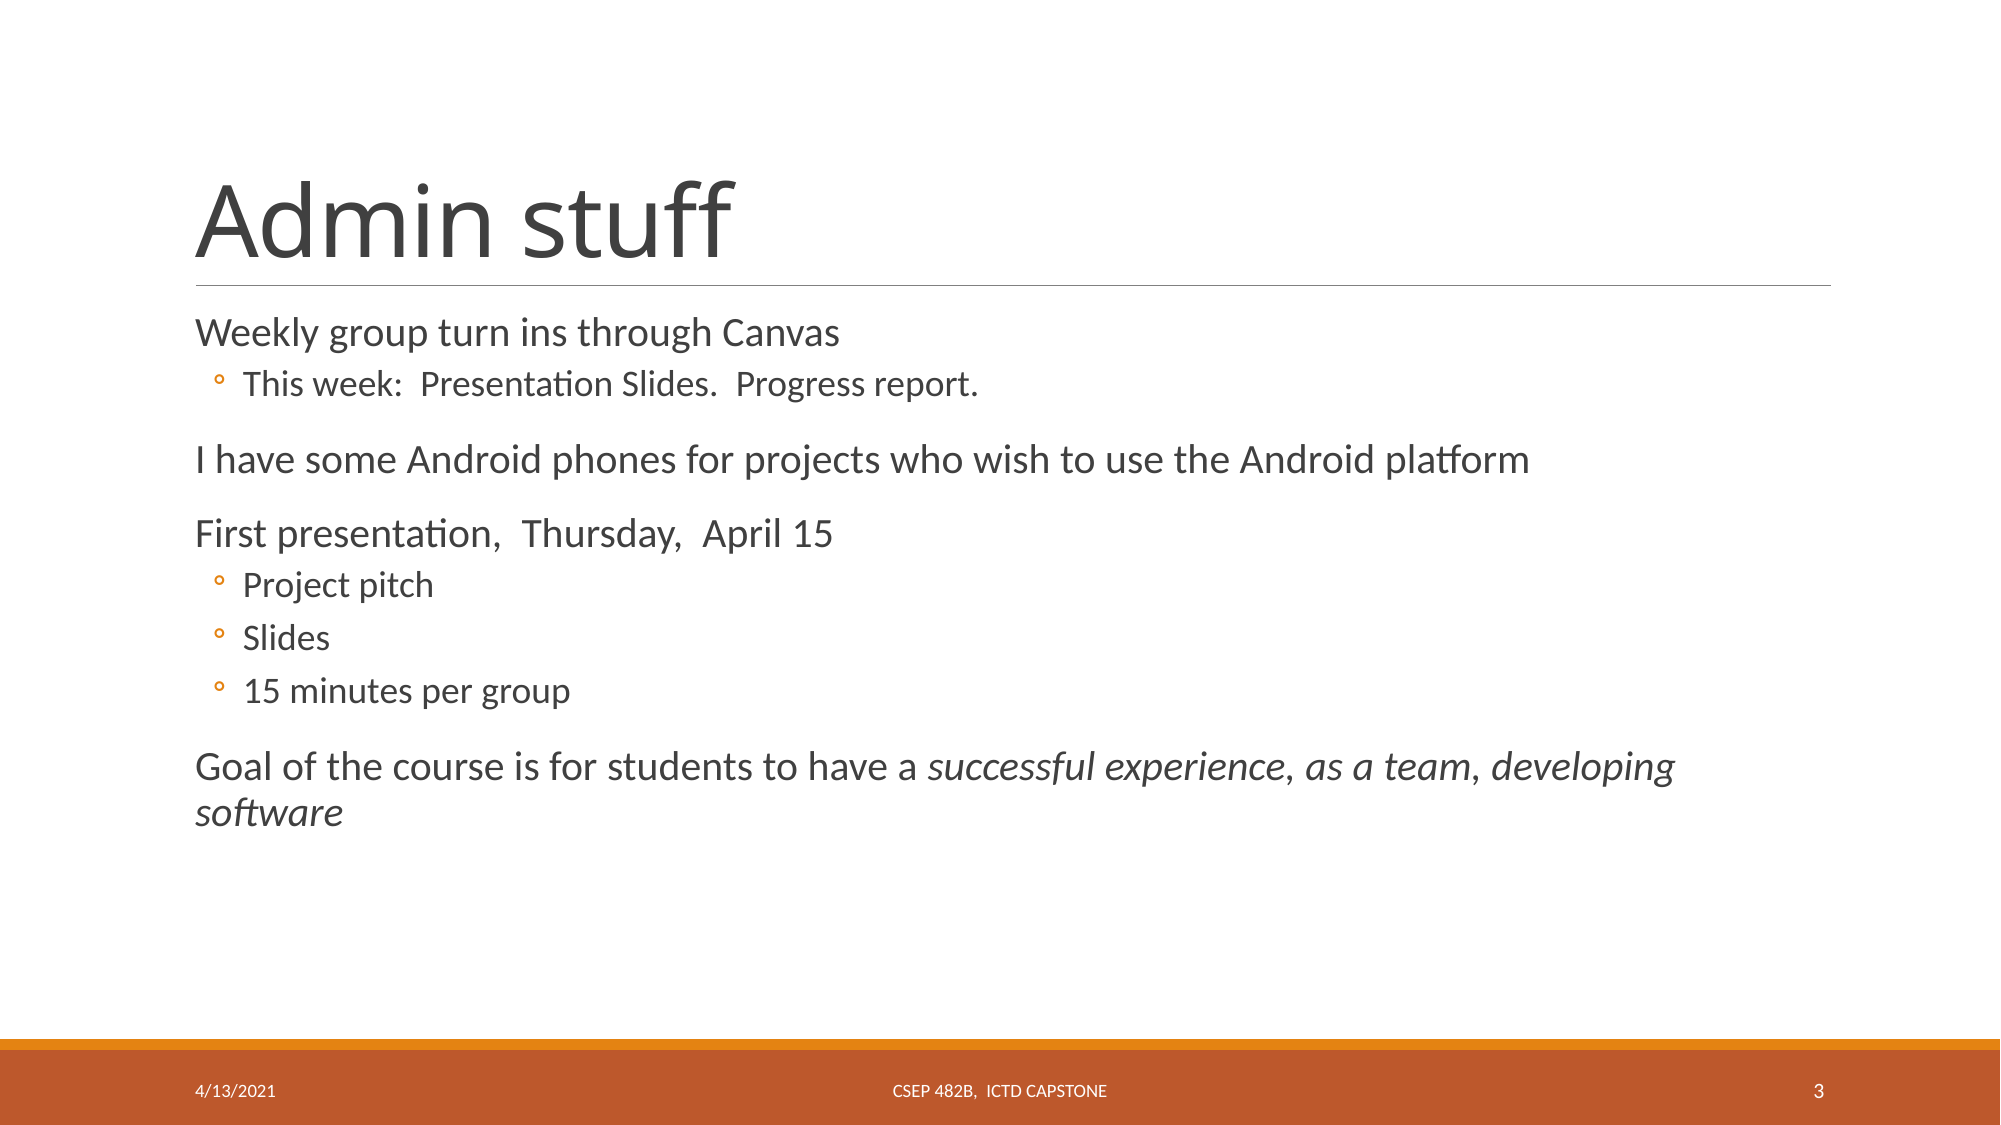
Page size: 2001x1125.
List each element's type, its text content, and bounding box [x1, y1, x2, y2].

title Admin stuff [180, 47, 1830, 285]
slide_number 3 [1624, 1059, 1840, 1120]
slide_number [180, 1059, 586, 1120]
list Weekly group turn ins through Canvas This week: Presentation Slides. Progress report. I have some Android phones for projects who wish to use the Android platform First presentation, Thursday, April 15 Project pitch Slides 15 minutes per group Goal of the course is for students to have a successful experience, as a team, developing software [180, 302, 1830, 963]
footer CSEP 482B, ICTD Capstone [604, 1059, 1396, 1120]
